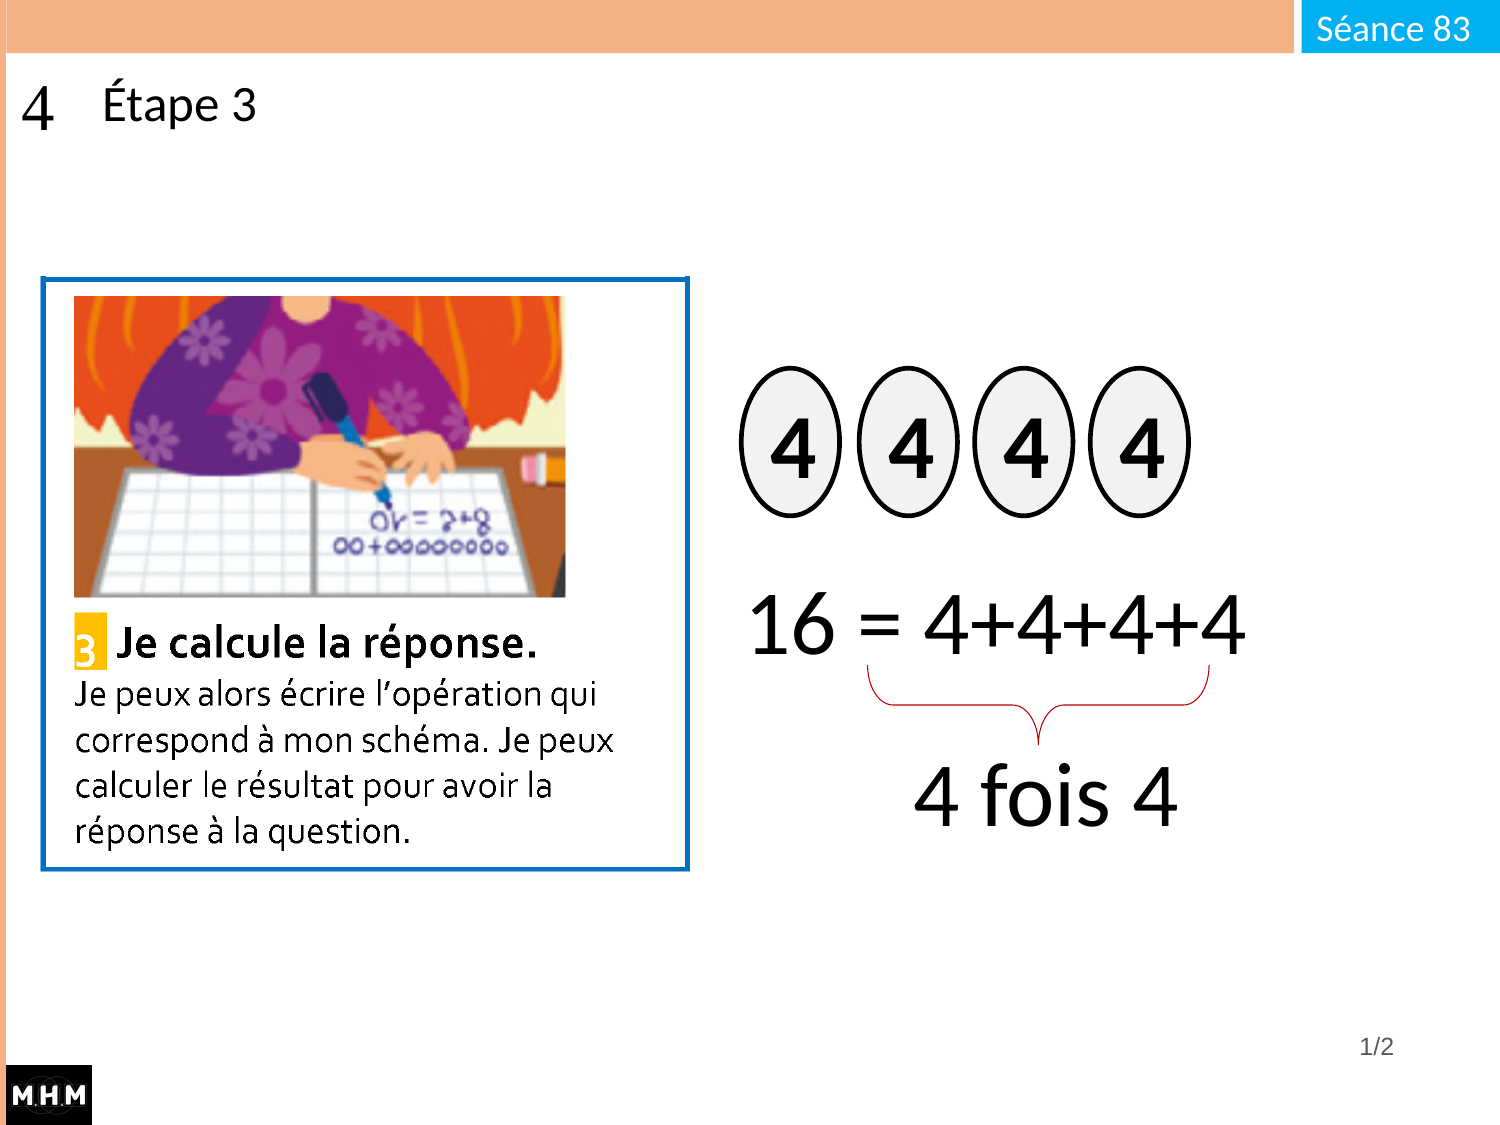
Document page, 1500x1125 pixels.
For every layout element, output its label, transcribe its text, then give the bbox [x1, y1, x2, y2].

text_box 4 [973, 367, 1075, 517]
text_box [867, 665, 1210, 727]
text_box 4 [1089, 367, 1190, 517]
text_box 4 fois 4 [898, 727, 1209, 852]
picture [39, 276, 690, 873]
picture [6, 1065, 92, 1125]
title Étape 3 [87, 32, 1382, 140]
text_box 16 = 4+4+4+4 [729, 555, 1451, 681]
text_box 4 [740, 367, 841, 517]
text_box 4 [858, 367, 959, 517]
text_box 1/2 [1339, 1022, 1414, 1068]
